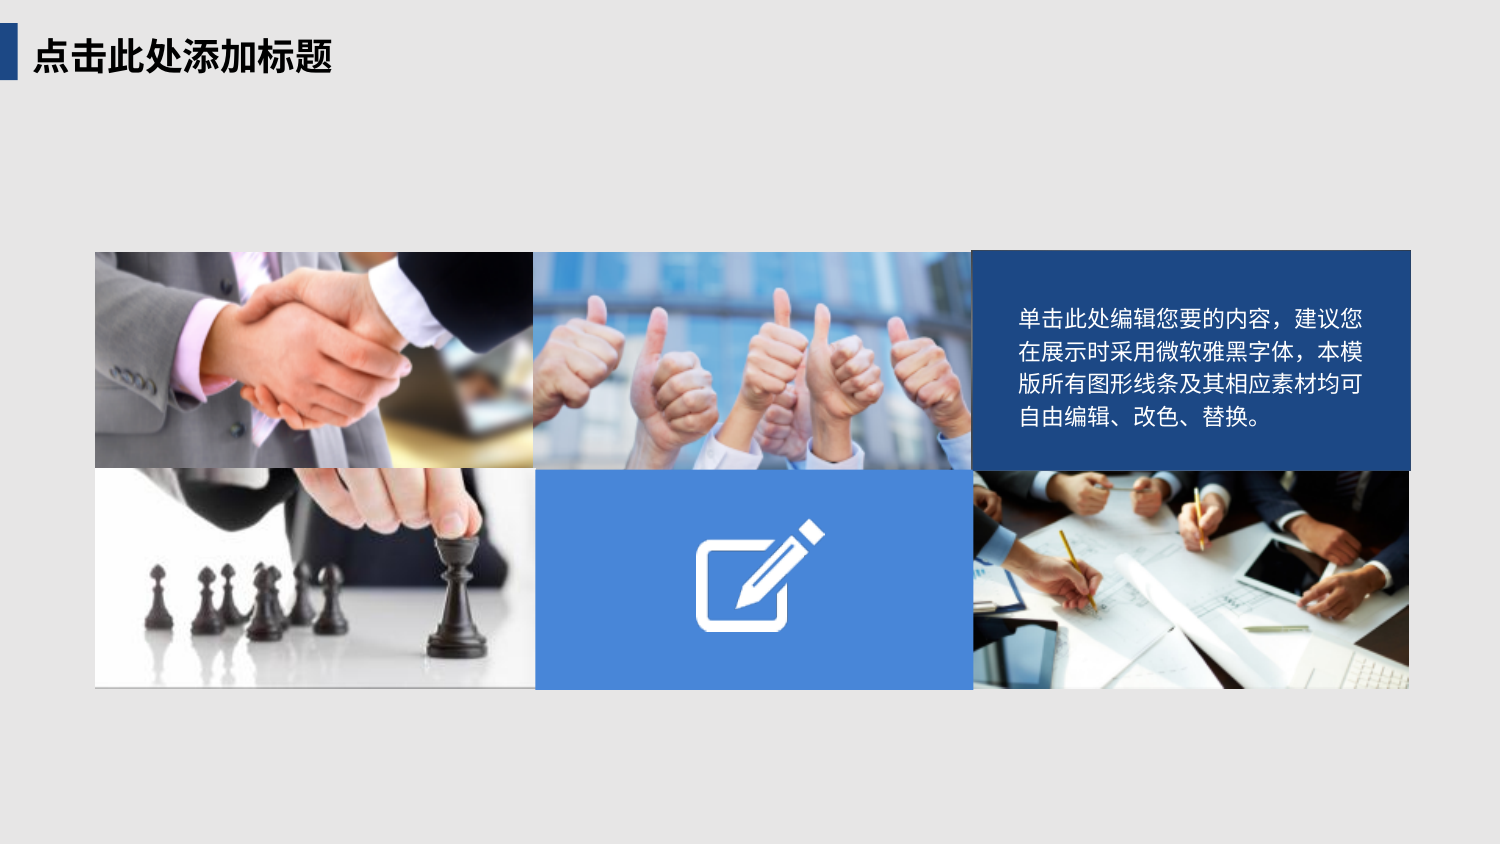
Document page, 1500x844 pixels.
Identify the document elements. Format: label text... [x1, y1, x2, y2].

text_box [0, 23, 18, 81]
picture [94, 250, 1412, 690]
text_box 点击此处添加标题 [21, 27, 347, 84]
text_box [539, 482, 966, 690]
picture [695, 518, 826, 632]
